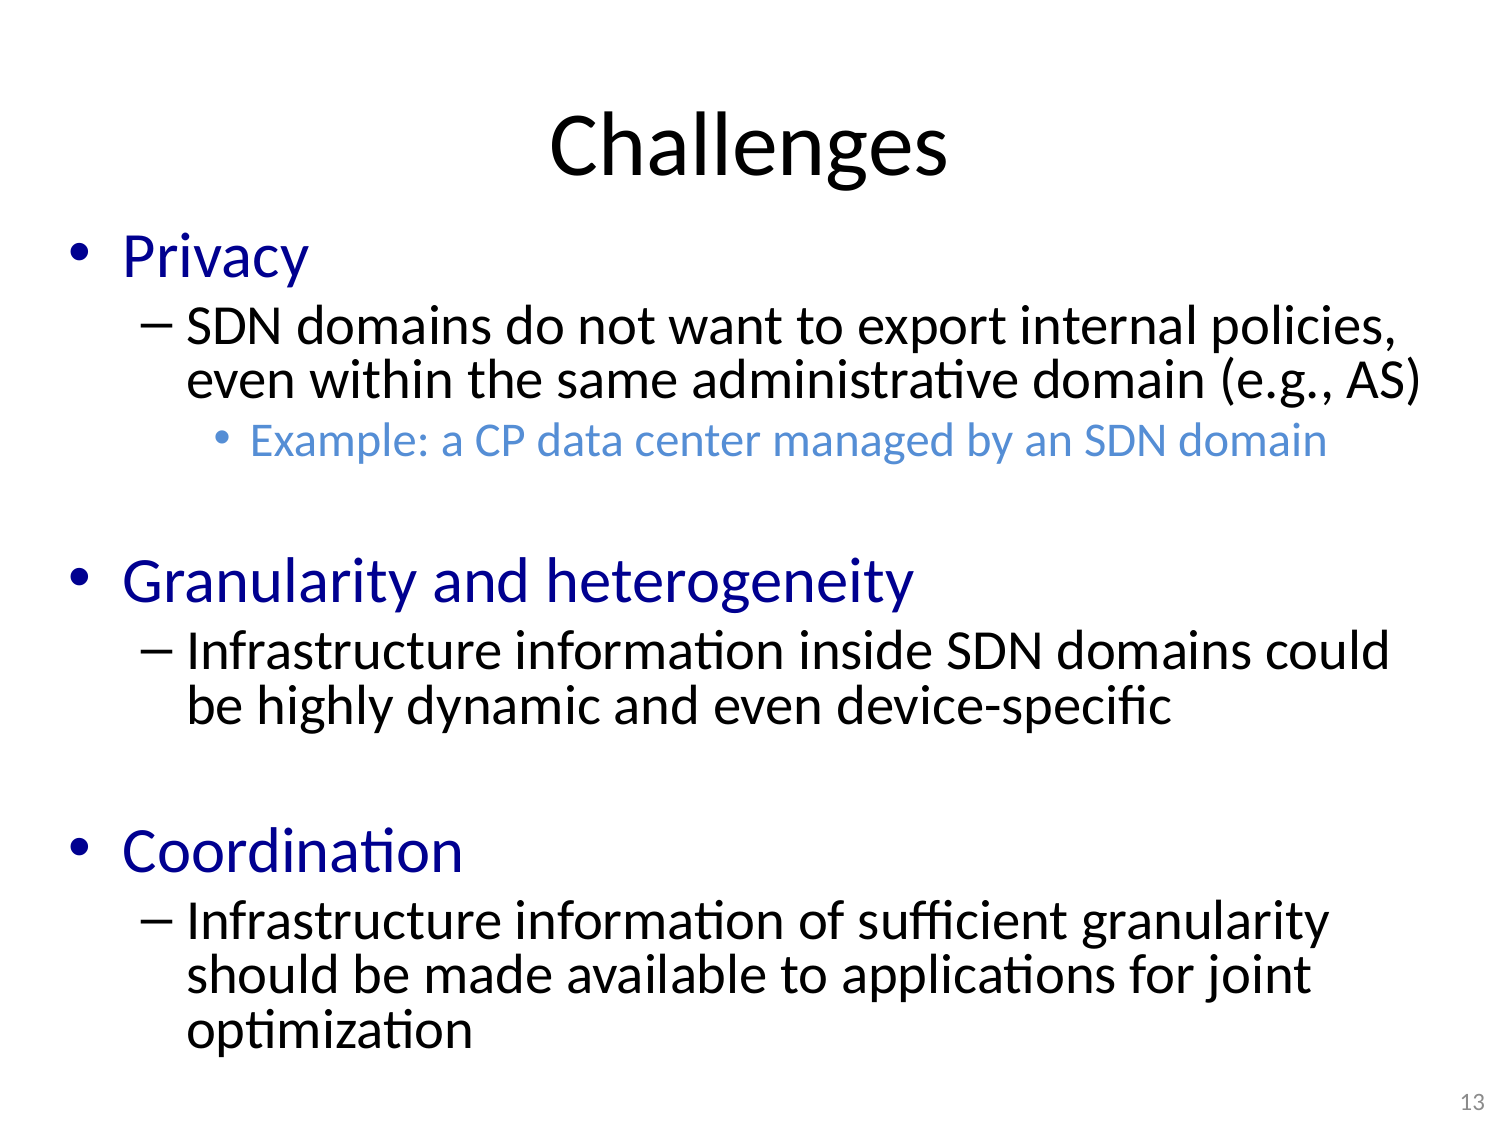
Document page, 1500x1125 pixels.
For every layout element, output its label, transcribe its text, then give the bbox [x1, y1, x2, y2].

list Privacy SDN domains do not want to export internal policies, even within the same administrative domain (e.g., AS) Example: a CP data center managed by an SDN domain Granularity and heterogeneity Infrastructure information inside SDN domains could be highly dynamic and even device-specific Coordination Infrastructure information of sufficient granularity should be made available to applications for joint optimization [53, 219, 1453, 1080]
title Challenges [75, 45, 1425, 219]
slide_number 13 [1187, 1074, 1500, 1125]
